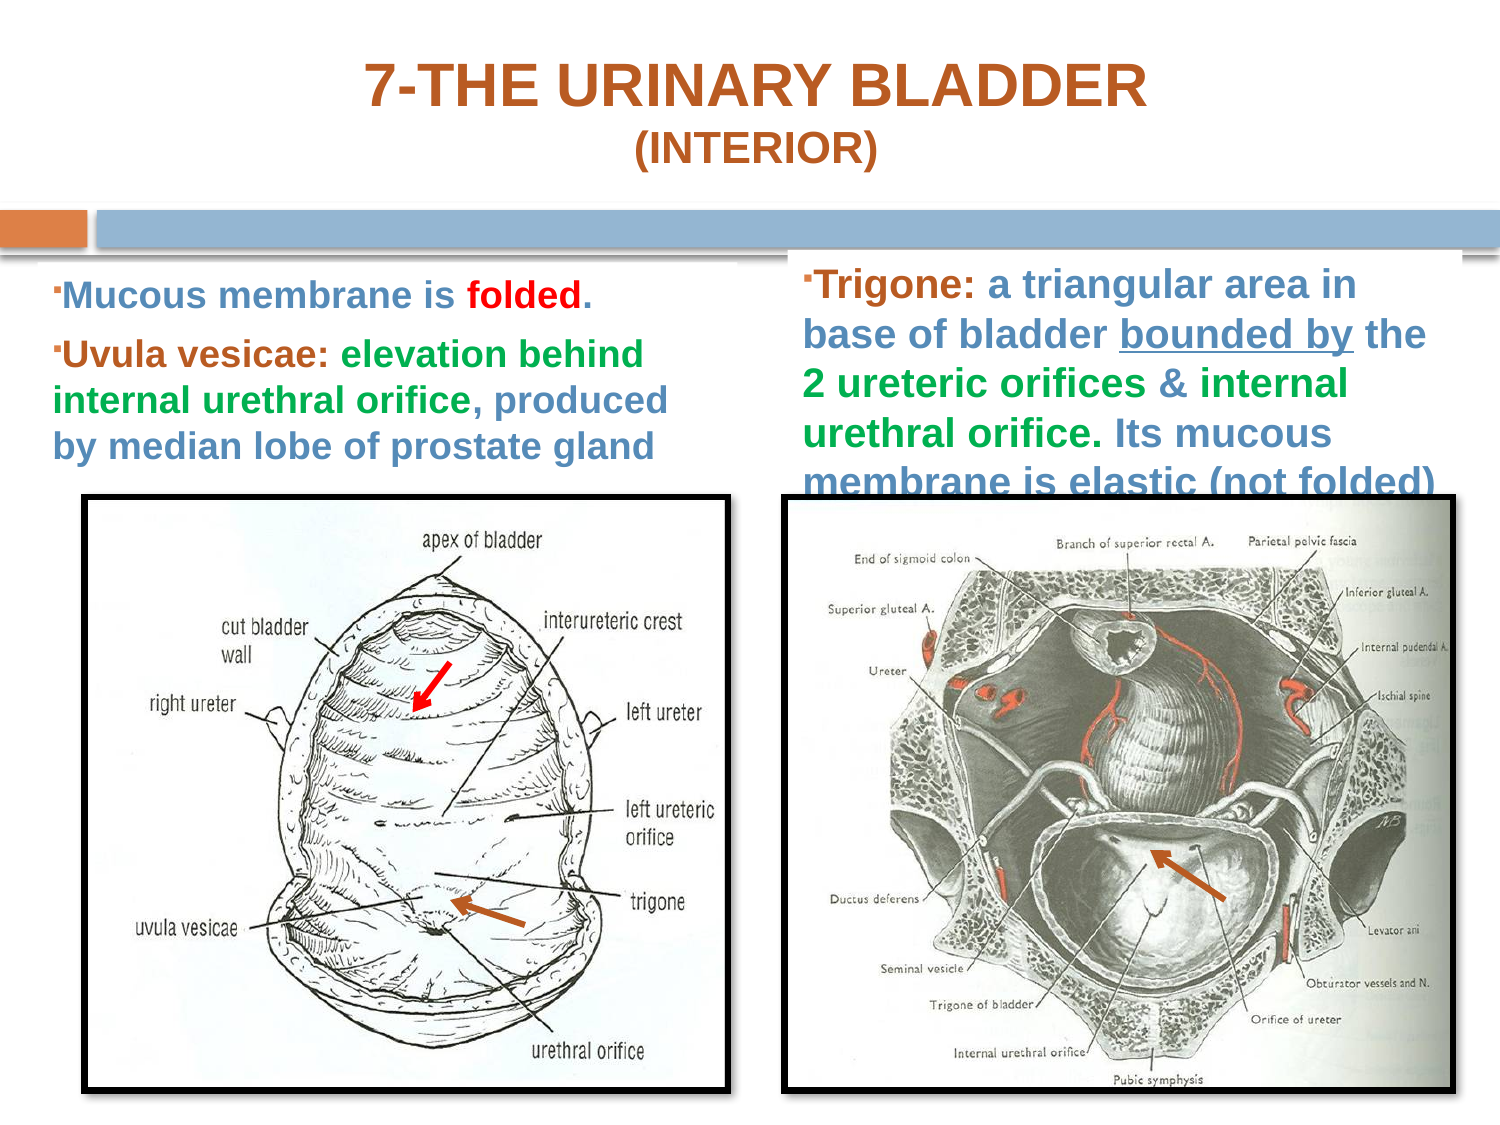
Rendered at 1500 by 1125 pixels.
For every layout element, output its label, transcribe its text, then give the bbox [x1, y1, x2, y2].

list Mucous membrane is folded. Uvula vesicae: elevation behind internal urethral orifice, produced by median lobe of prostate gland [37, 262, 738, 475]
title 7-THE URINARY BLADDER (INTERIOR) [87, 37, 1425, 181]
list Trigone: a triangular area in base of bladder bounded by the 2 ureteric orifices & internal urethral orifice. Its mucous membrane is elastic (not folded) [787, 249, 1463, 496]
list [787, 499, 1451, 1088]
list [87, 499, 726, 1088]
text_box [1149, 849, 1226, 901]
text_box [449, 899, 526, 926]
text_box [405, 668, 457, 707]
